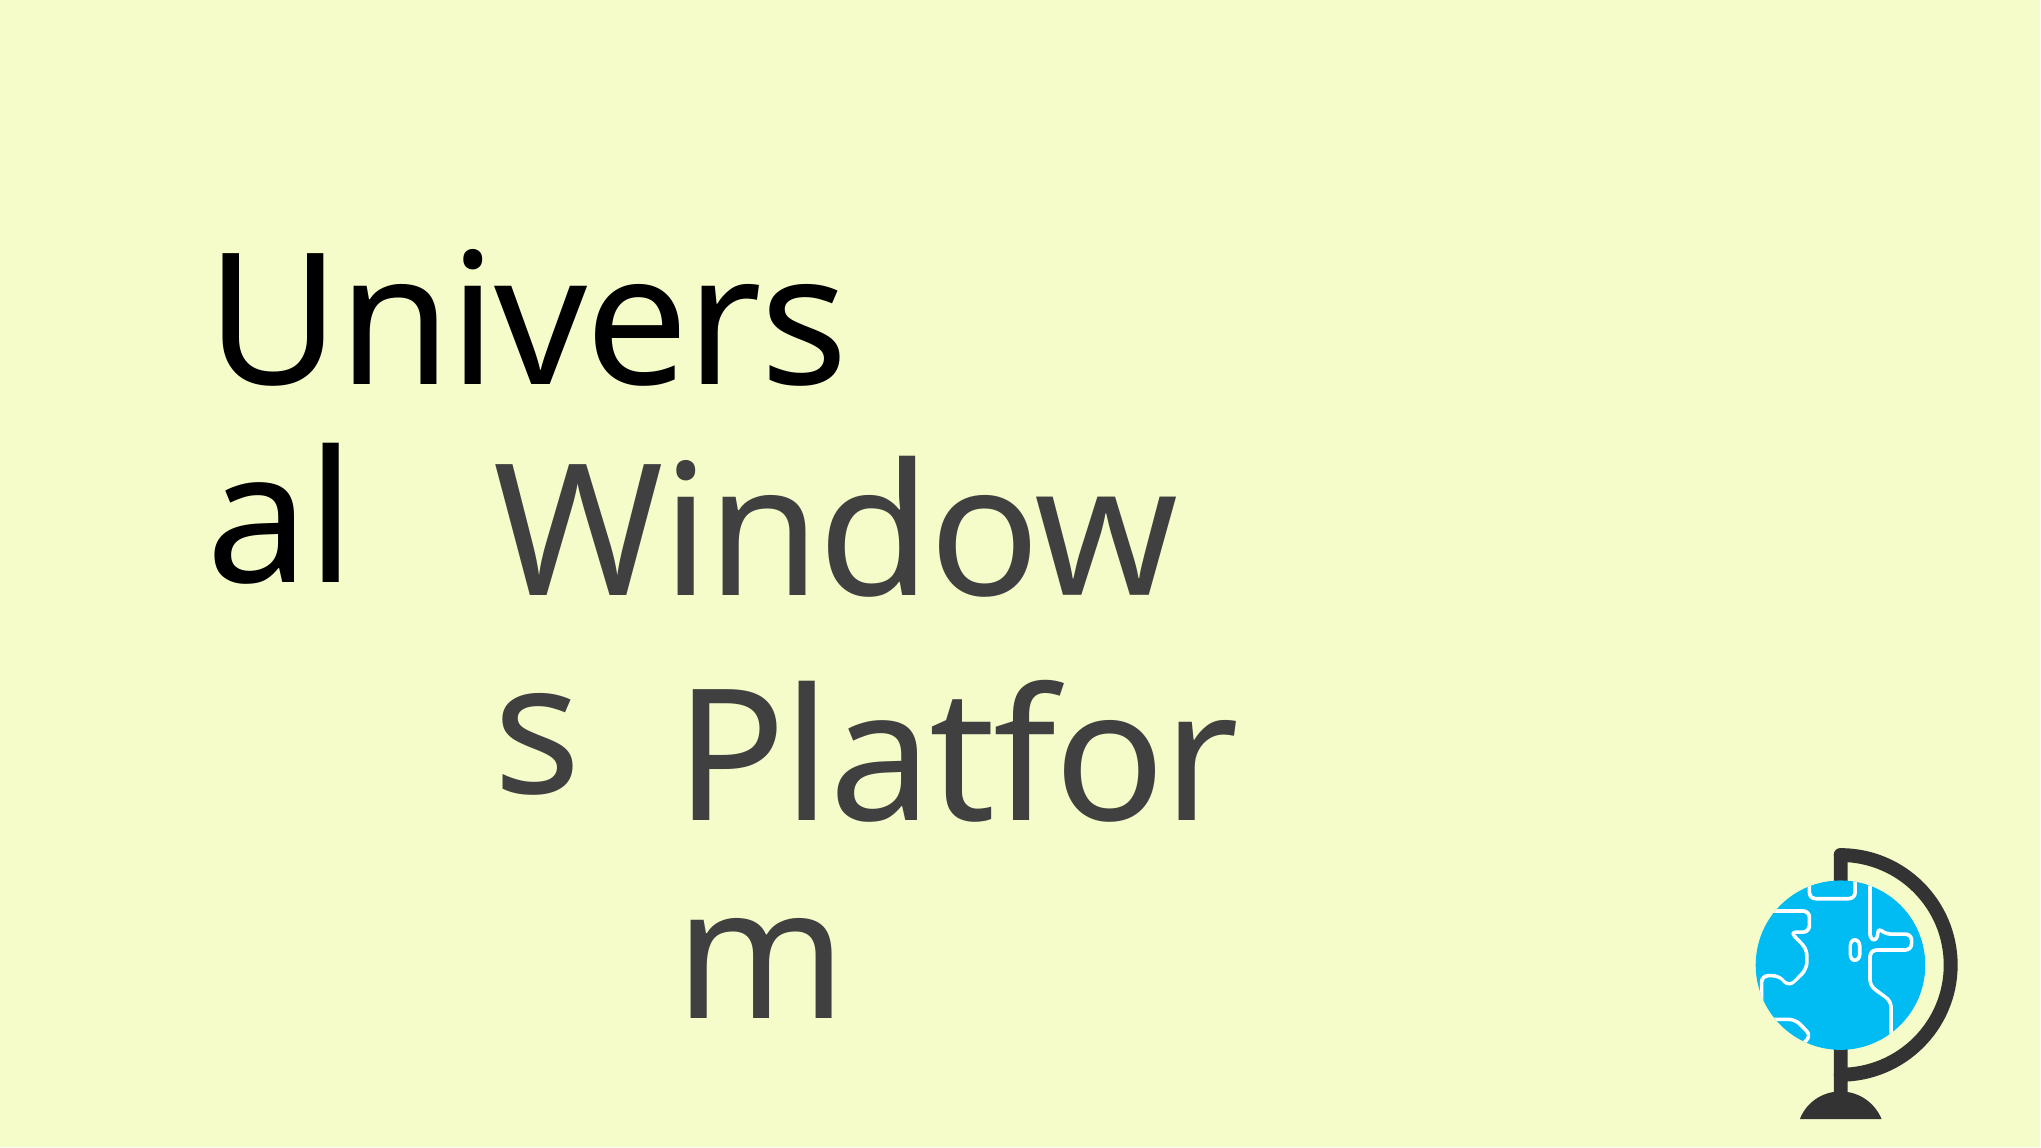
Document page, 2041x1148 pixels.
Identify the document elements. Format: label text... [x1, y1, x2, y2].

picture [1732, 848, 1958, 1120]
text_box Windows [470, 422, 1208, 648]
text_box [0, 0, 2041, 1148]
text_box Platform [651, 647, 1389, 873]
title Universal [182, 211, 920, 437]
